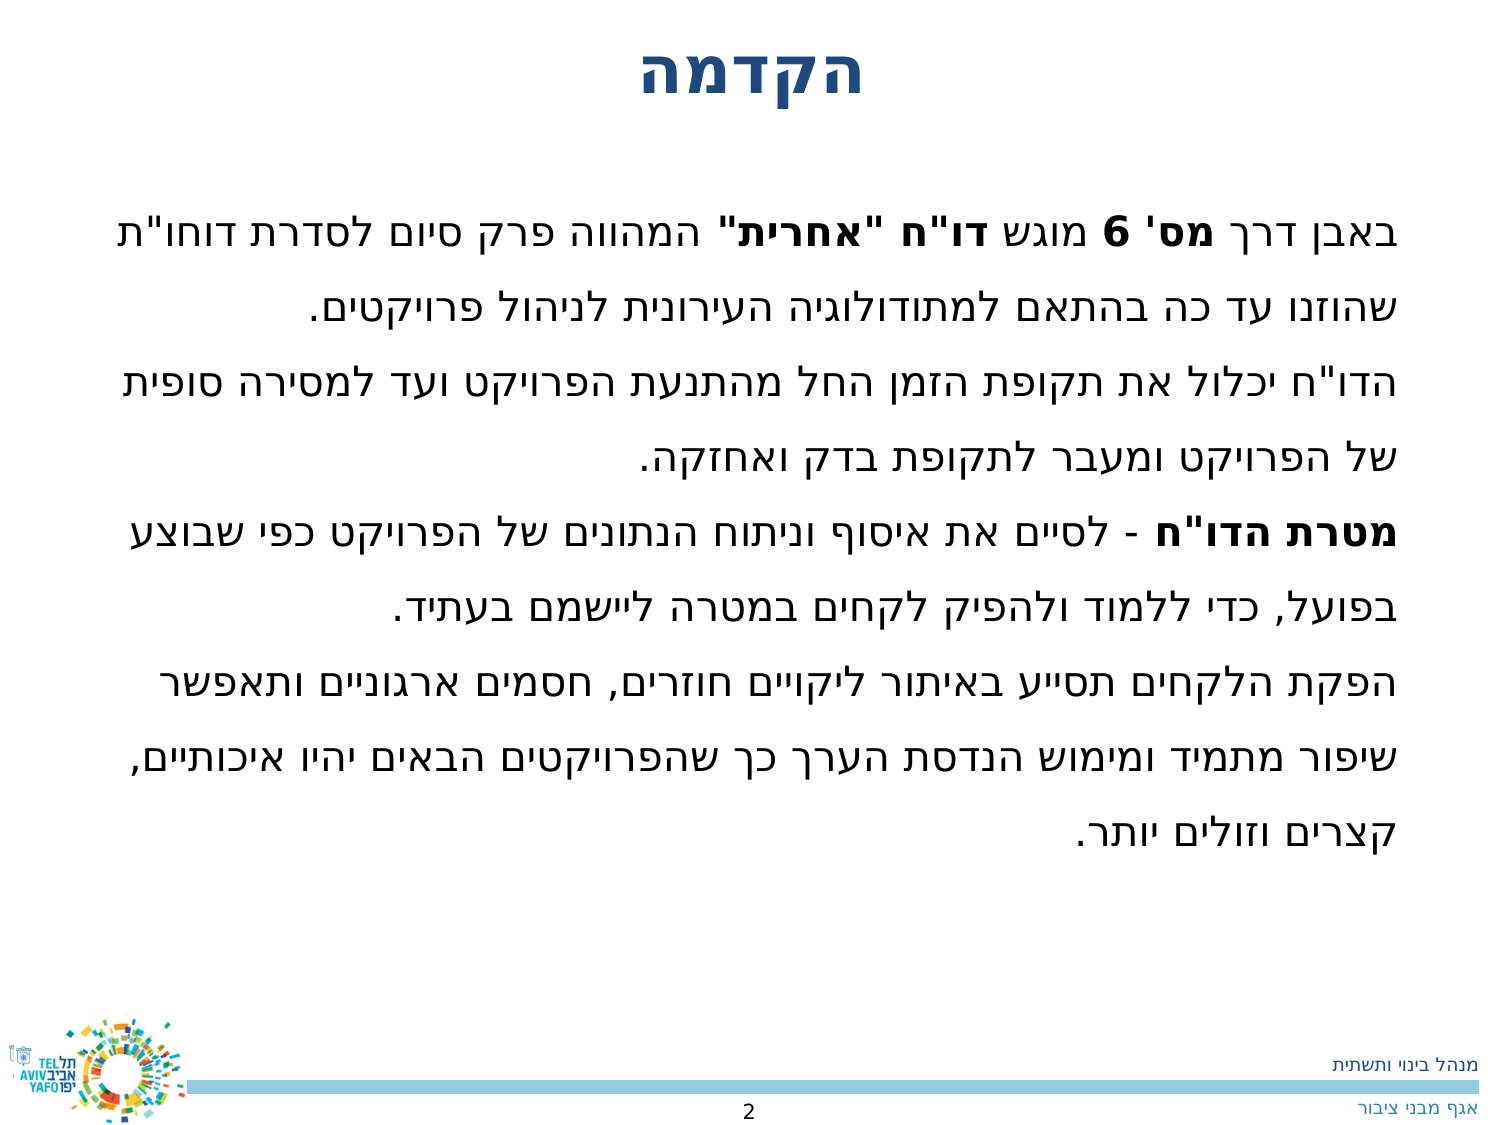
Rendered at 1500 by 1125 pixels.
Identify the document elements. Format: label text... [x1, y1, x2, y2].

picture [7, 1013, 188, 1125]
text_box הקדמה [348, 14, 1157, 119]
text_box באבן דרך מס' 6 מוגש דו"ח "אחרית" המהווה פרק סיום לסדרת דוחו"ת שהוזנו עד כה בהתאם למתודולוגיה העירונית לניהול פרויקטים. הדו"ח יכלול את תקופת הזמן החל מהתנעת הפרויקט ועד למסירה סופית של הפרויקט ומעבר לתקופת בדק ואחזקה. מטרת הדו"ח - לסיים את איסוף וניתוח הנתונים של הפרויקט כפי שבוצע בפועל, כדי ללמוד ולהפיק לקחים במטרה ליישמם בעתיד. הפקת הלקחים תסייע באיתור ליקויים חוזרים, חסמים ארגוניים ותאפשר שיפור מתמיד ומימוש הנדסת הערך כך שהפרויקטים הבאים יהיו איכותיים, קצרים וזולים יותר. [59, 172, 1489, 862]
